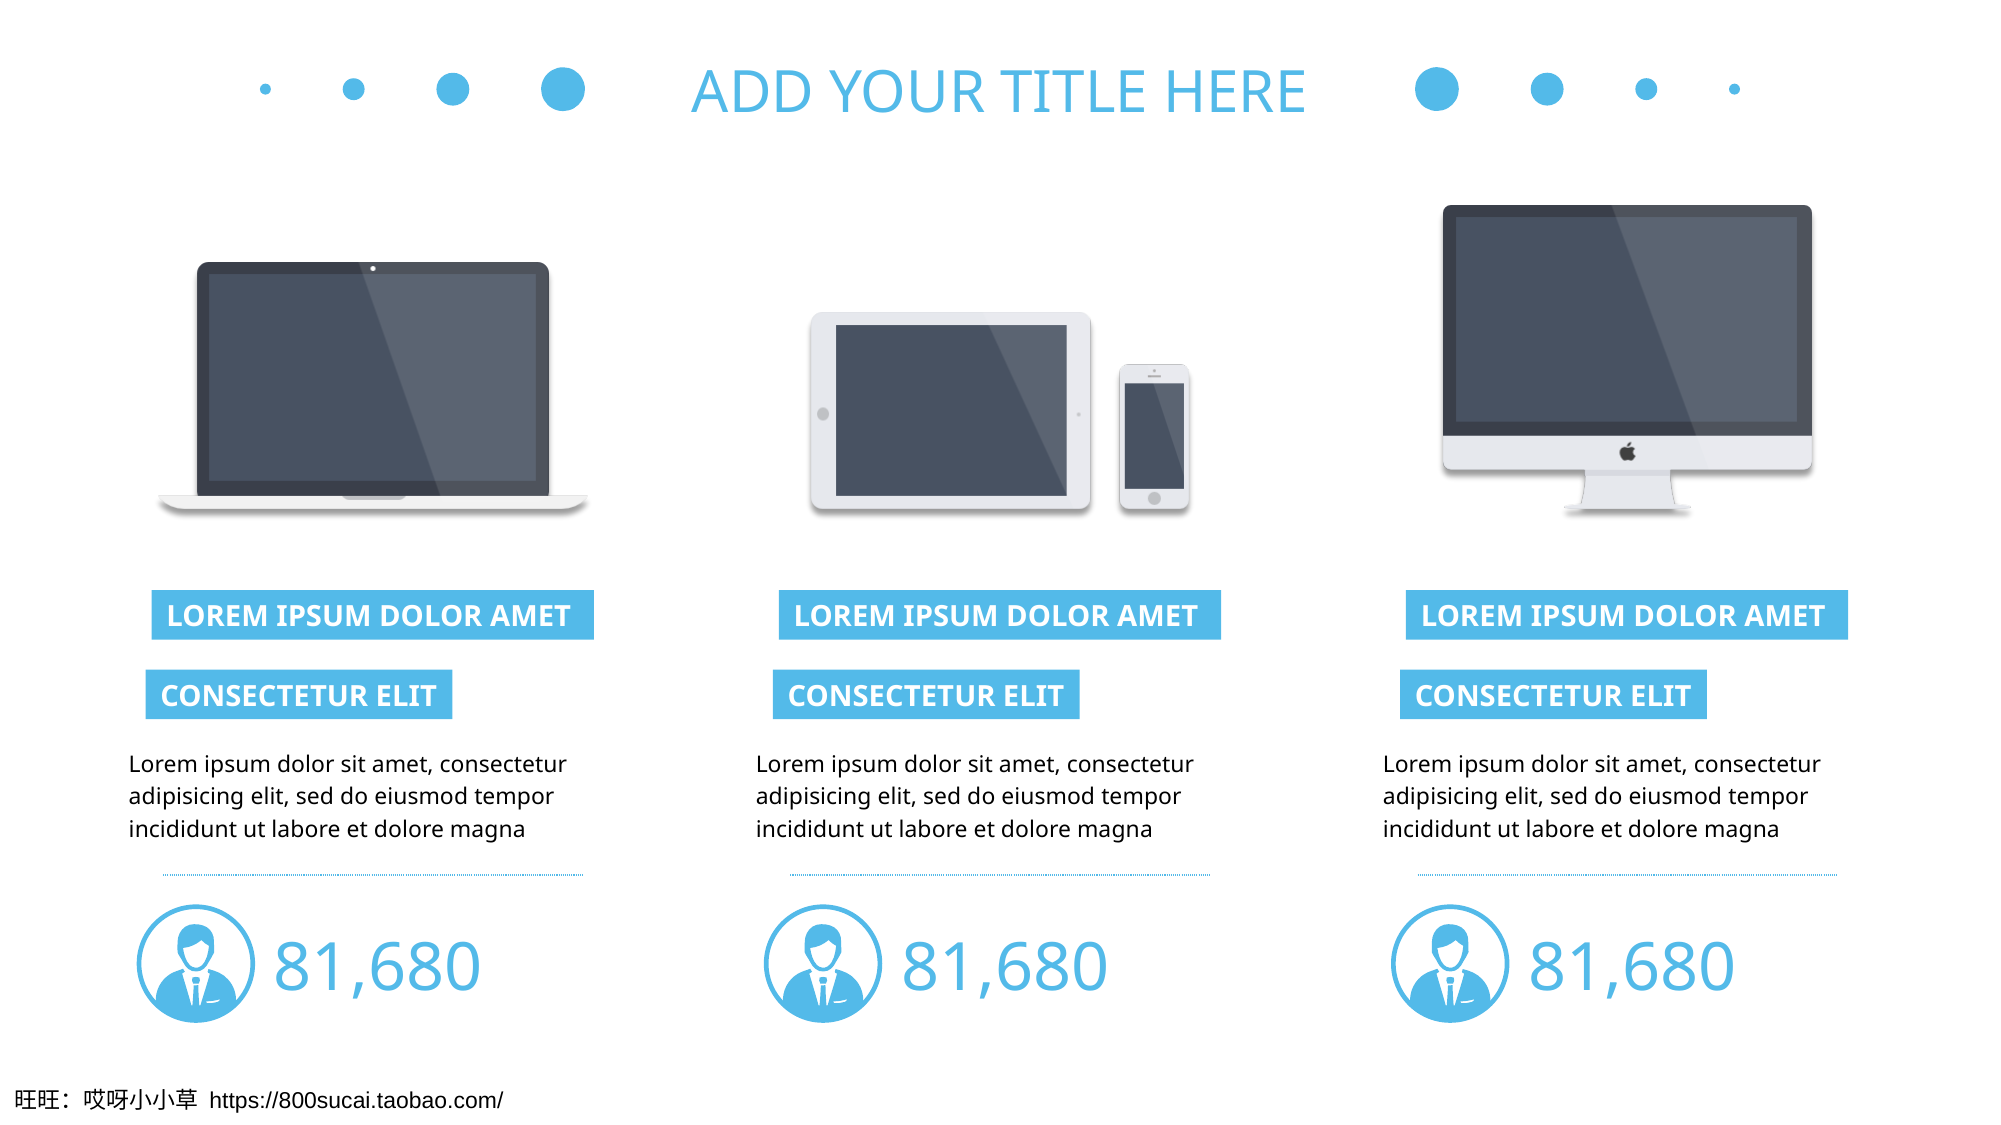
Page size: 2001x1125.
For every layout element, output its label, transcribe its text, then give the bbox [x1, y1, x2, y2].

text_box 81,680 [1513, 916, 1816, 1011]
text_box [1427, 1017, 1473, 1022]
text_box [800, 1017, 846, 1022]
text_box [1529, 71, 1565, 107]
text_box [435, 71, 471, 107]
text_box 旺旺：哎呀小小草 https://800sucai.taobao.com/ [0, 1077, 800, 1120]
picture [802, 309, 1198, 524]
text_box Lorem ipsum dolor sit amet, consectetur adipisicing elit, sed do eiusmod tempor incididunt ut labore et dolore magna [113, 736, 632, 850]
text_box CONSECTETUR ELIT [145, 669, 453, 720]
text_box [173, 1017, 219, 1022]
text_box LOREM IPSUM DOLOR AMET [151, 590, 594, 640]
text_box 81,680 [259, 916, 562, 1011]
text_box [1409, 923, 1492, 1017]
text_box Lorem ipsum dolor sit amet, consectetur adipisicing elit, sed do eiusmod tempor incididunt ut labore et dolore magna [741, 736, 1259, 850]
text_box [765, 905, 881, 1004]
text_box CONSECTETUR ELIT [1400, 669, 1707, 720]
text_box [782, 923, 864, 1017]
picture [1434, 202, 1821, 524]
text_box [1634, 77, 1659, 102]
text_box 81,680 [886, 916, 1189, 1011]
text_box CONSECTETUR ELIT [772, 669, 1080, 720]
text_box [540, 66, 586, 113]
text_box [1392, 905, 1509, 1005]
picture [149, 259, 597, 524]
text_box ADD YOUR TITLE HERE [677, 46, 1323, 132]
text_box LOREM IPSUM DOLOR AMET [778, 590, 1222, 640]
text_box [341, 77, 366, 102]
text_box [154, 923, 237, 1017]
text_box Lorem ipsum dolor sit amet, consectetur adipisicing elit, sed do eiusmod tempor incididunt ut labore et dolore magna [1368, 736, 1886, 850]
text_box LOREM IPSUM DOLOR AMET [1405, 590, 1849, 640]
text_box [1727, 82, 1742, 96]
text_box [137, 905, 254, 1004]
text_box [258, 82, 272, 96]
text_box [1413, 66, 1460, 113]
